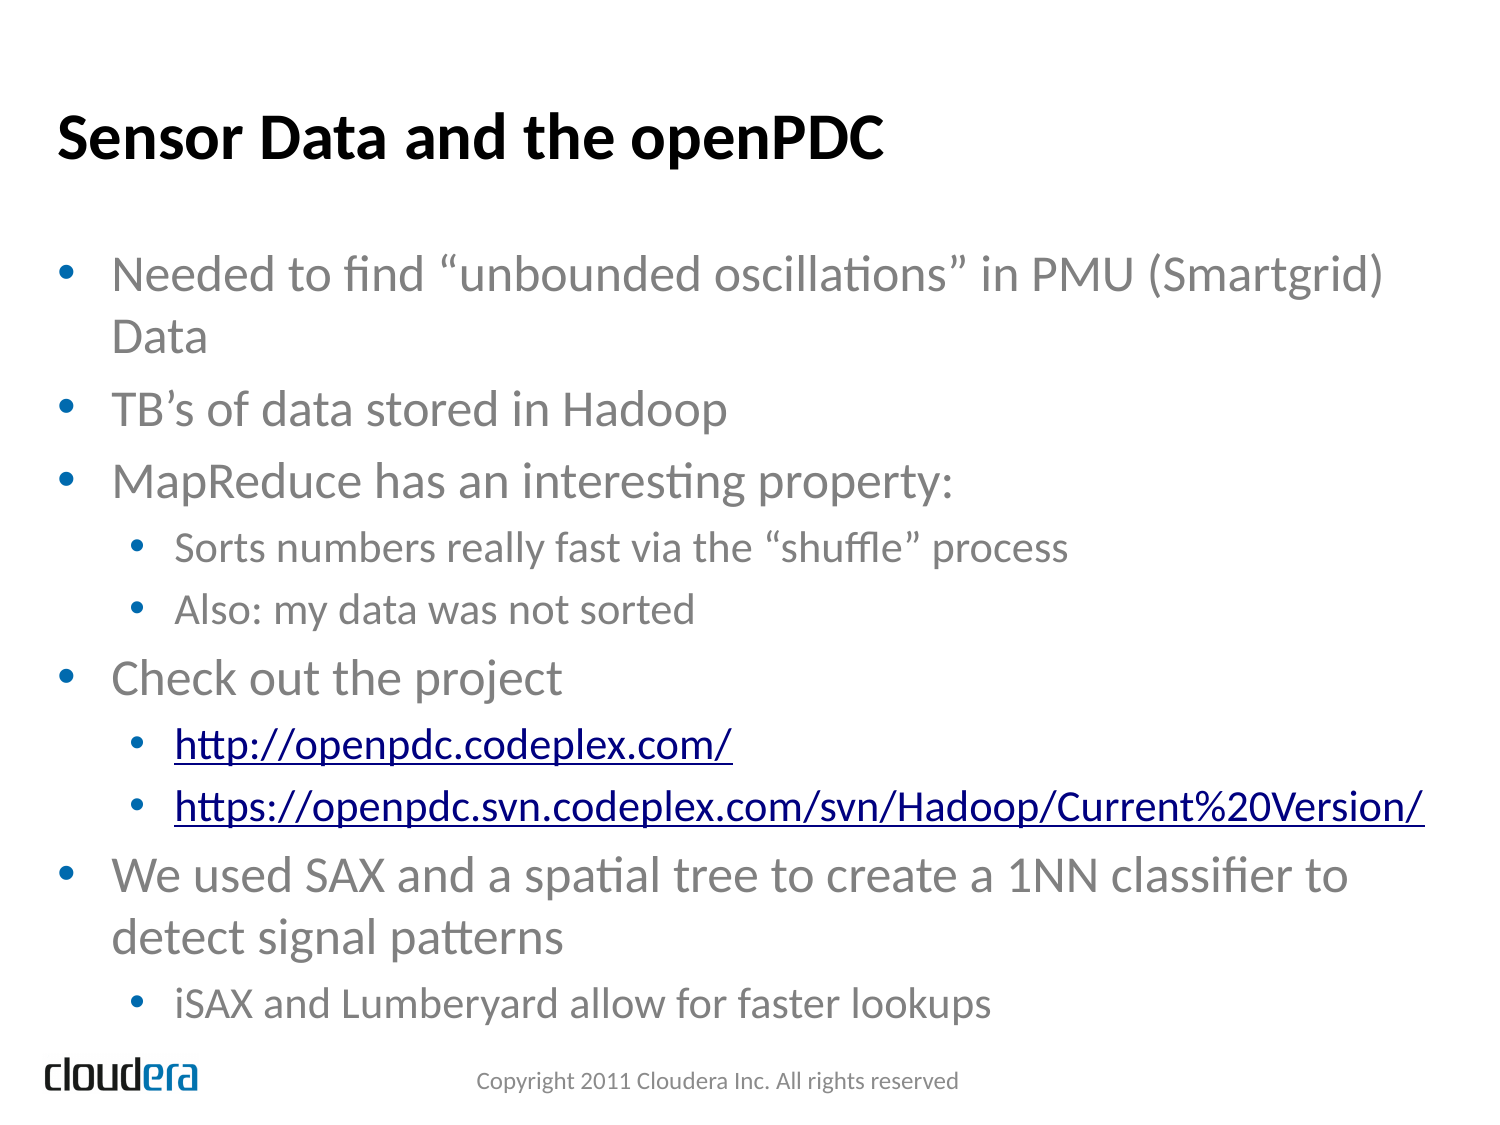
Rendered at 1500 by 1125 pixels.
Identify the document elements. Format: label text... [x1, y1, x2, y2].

footer Copyright 2011 Cloudera Inc. All rights reserved [375, 1063, 1063, 1096]
title Sensor Data and the openPDC [42, 35, 1461, 232]
picture [42, 1053, 199, 1094]
list Needed to find “unbounded oscillations” in PMU (Smartgrid) Data TB’s of data stored in Hadoop MapReduce has an interesting property: Sorts numbers really fast via the “shuffle” process Also: my data was not sorted Check out the project http://openpdc.codeplex.com/ https://openpdc.svn.codeplex.com/svn/Hadoop/Current%20Version/ We used SAX and a spatial tree to create a 1NN classifier to detect signal patterns iSAX and Lumberyard allow for faster lookups [42, 232, 1461, 1043]
